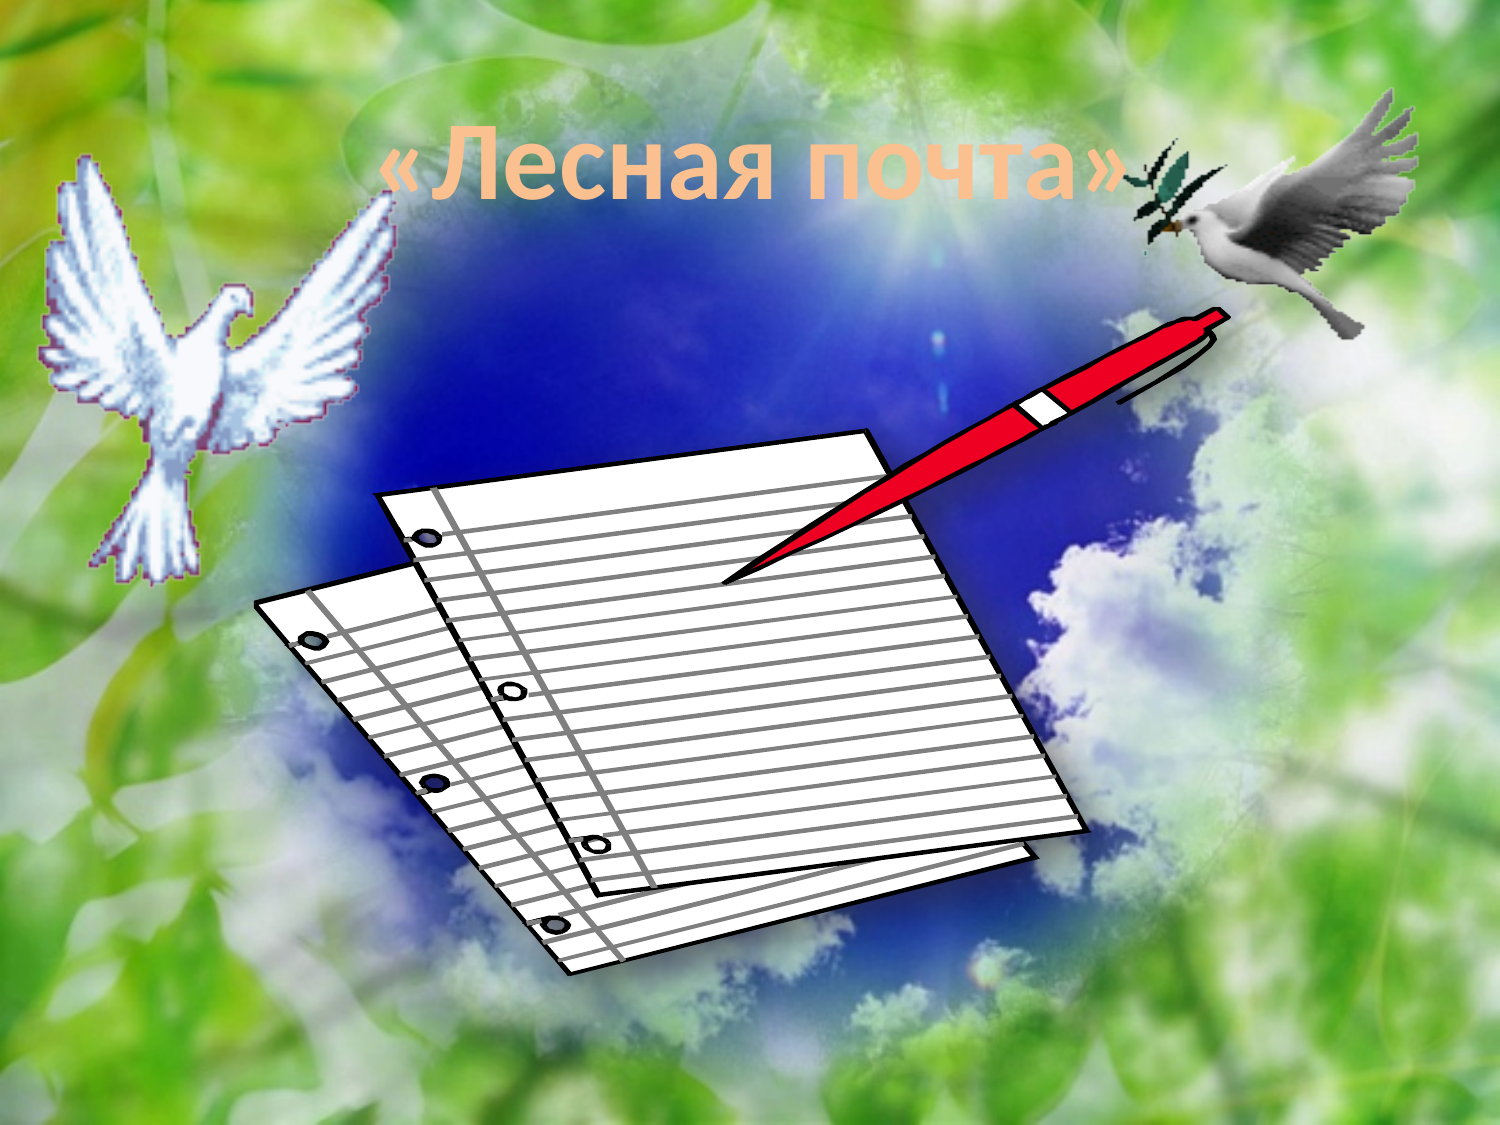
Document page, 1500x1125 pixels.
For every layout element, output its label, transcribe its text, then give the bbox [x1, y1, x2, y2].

text_box «Лесная почта» [356, 79, 1074, 230]
picture [0, 0, 1500, 1125]
